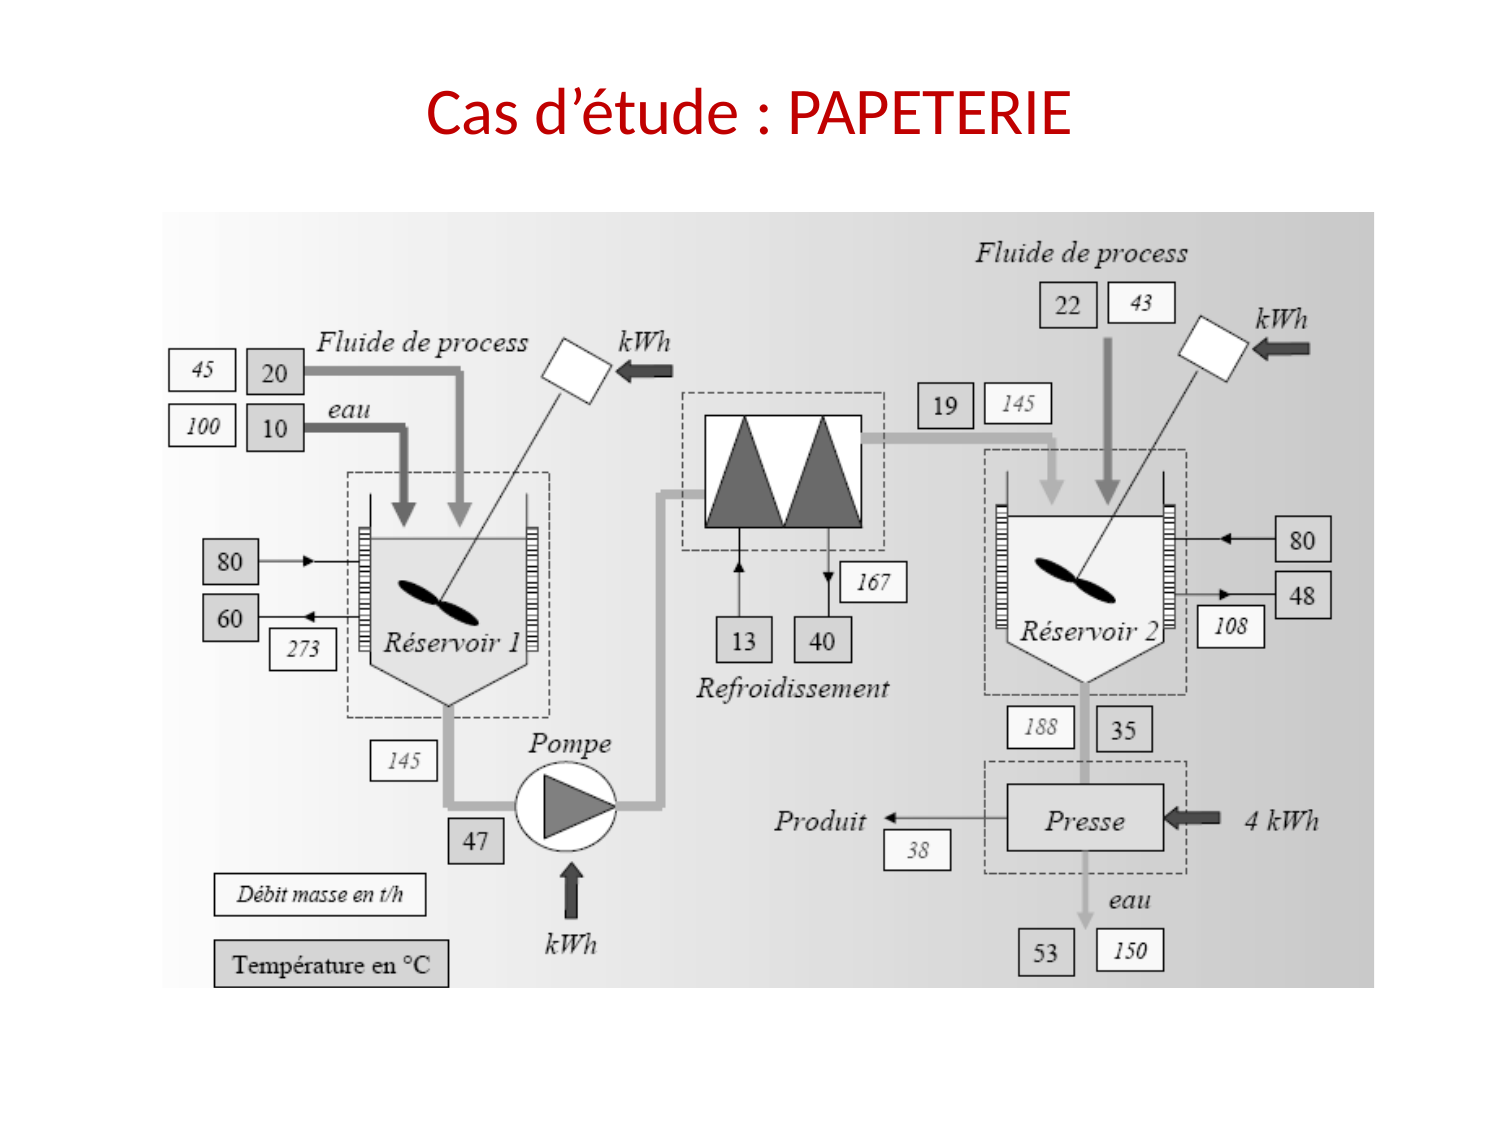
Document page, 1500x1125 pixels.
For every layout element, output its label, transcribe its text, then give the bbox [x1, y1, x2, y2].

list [162, 212, 1375, 988]
title Cas d’étude : PAPETERIE [75, 45, 1425, 171]
